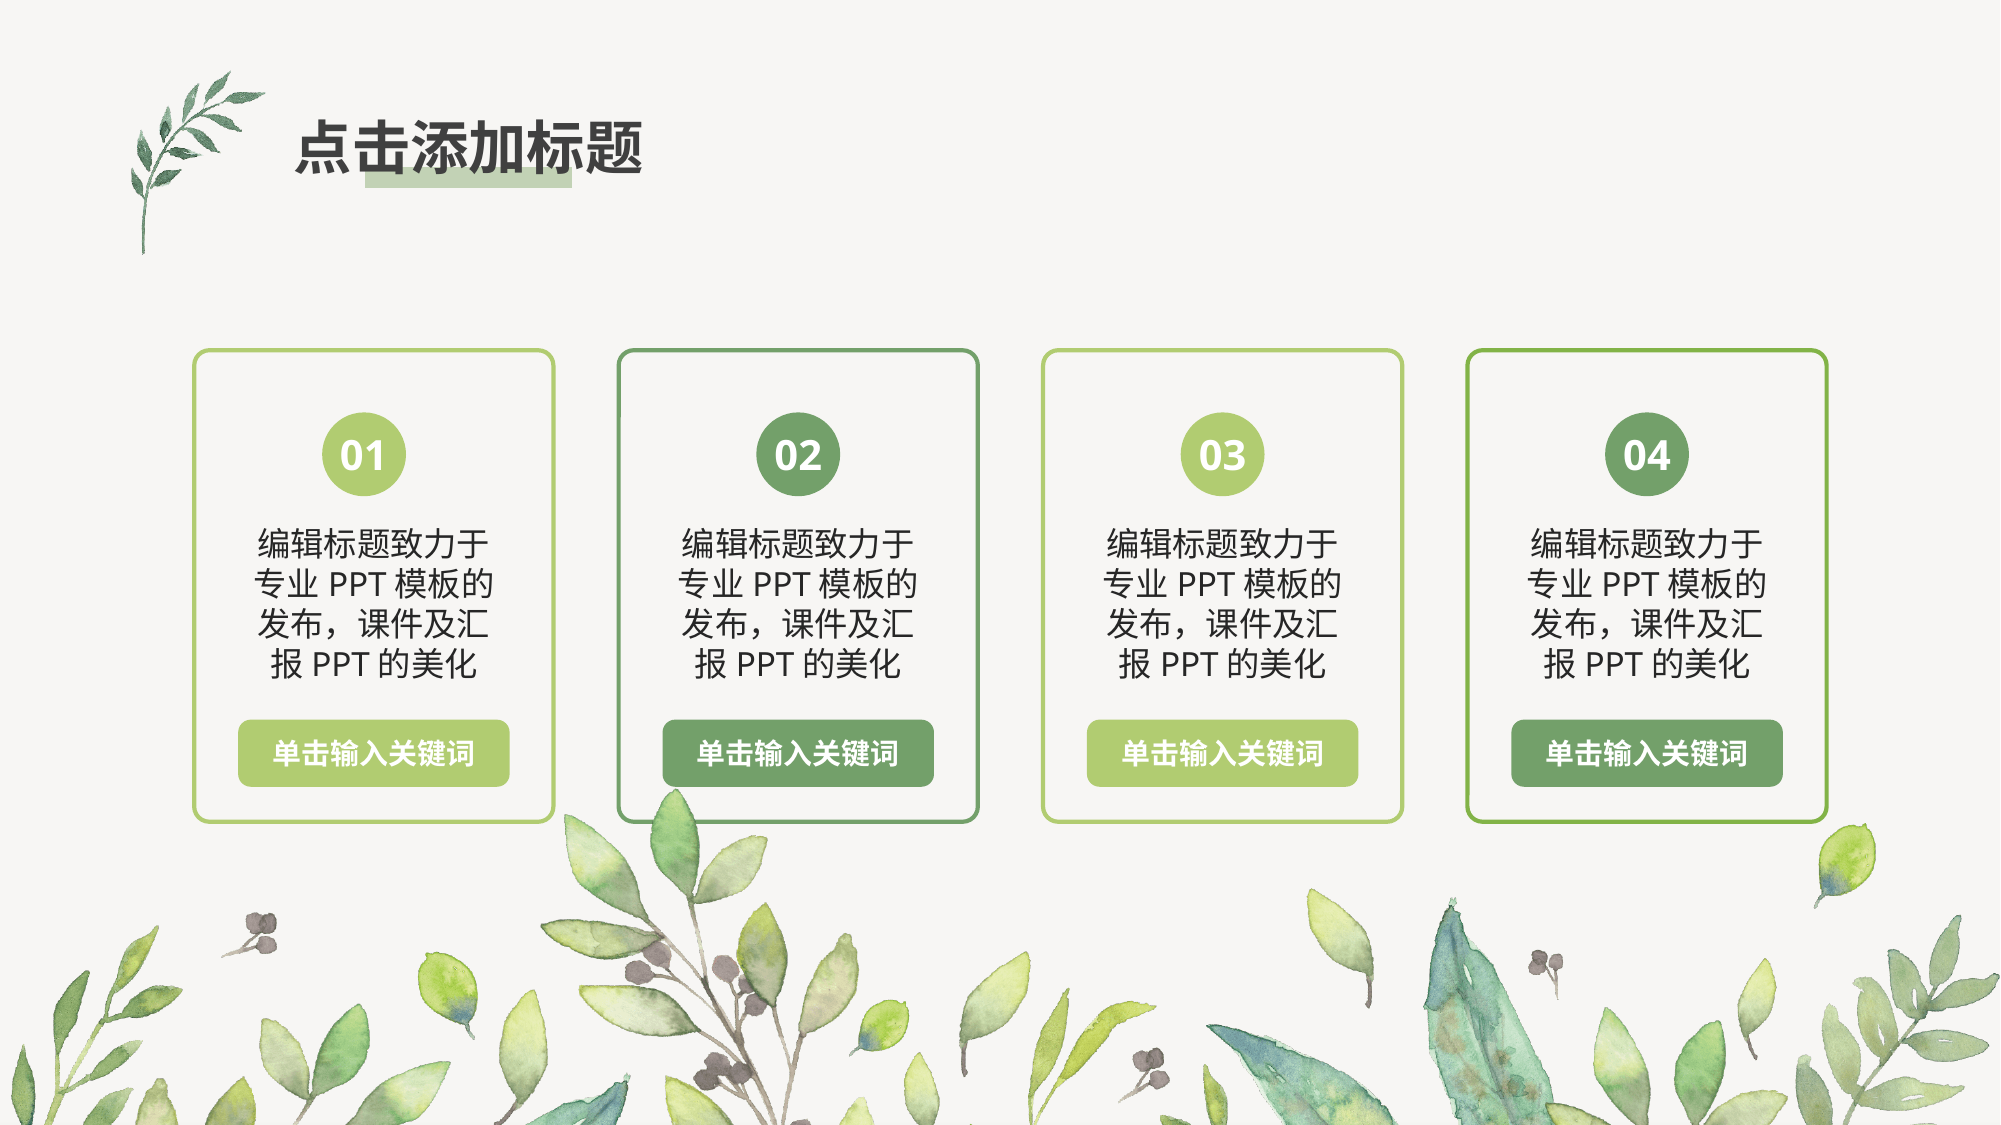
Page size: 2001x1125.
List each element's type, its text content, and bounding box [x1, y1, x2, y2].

text_box 单击输入关键词 [1513, 721, 1781, 785]
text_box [1079, 412, 1367, 672]
text_box [194, 350, 554, 788]
text_box 单击输入关键词 [664, 721, 932, 785]
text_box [654, 412, 942, 672]
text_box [1503, 412, 1791, 672]
picture [0, 0, 2001, 1125]
text_box [618, 350, 978, 788]
text_box 单击输入关键词 [1089, 721, 1357, 785]
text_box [230, 412, 518, 672]
text_box [1043, 350, 1403, 788]
text_box [1467, 350, 1827, 788]
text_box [274, 104, 693, 190]
text_box 单击输入关键词 [240, 721, 508, 785]
